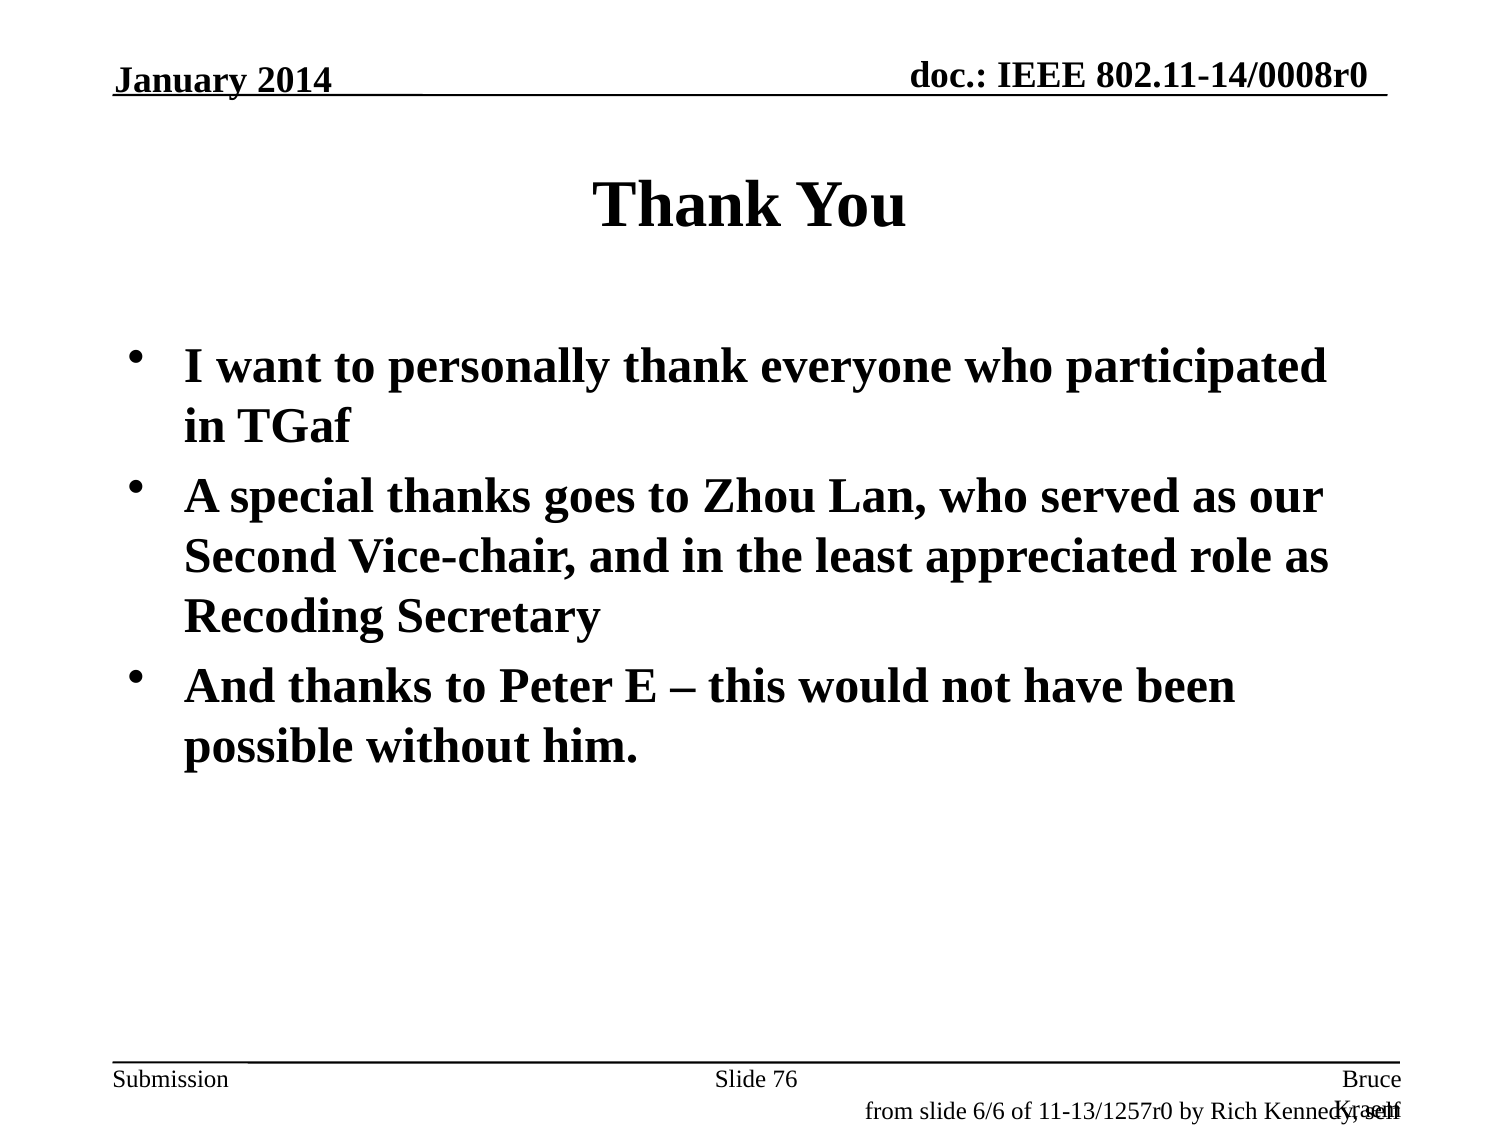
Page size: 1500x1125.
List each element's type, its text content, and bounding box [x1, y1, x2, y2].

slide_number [114, 54, 374, 100]
list I want to personally thank everyone who participated in TGaf A special thanks goes to Zhou Lan, who served as our Second Vice-chair, and in the least appreciated role as Recoding Secretary And thanks to Peter E – this would not have been possible without him. [112, 324, 1388, 1000]
text_box from slide 6/6 of 11-13/1257r0 by Rich Kennedy, self [343, 1087, 1417, 1125]
title Thank You [112, 112, 1388, 288]
footer Bruce Kraemer, Marvell [1325, 1062, 1402, 1087]
slide_number Slide 76 [712, 1062, 800, 1087]
